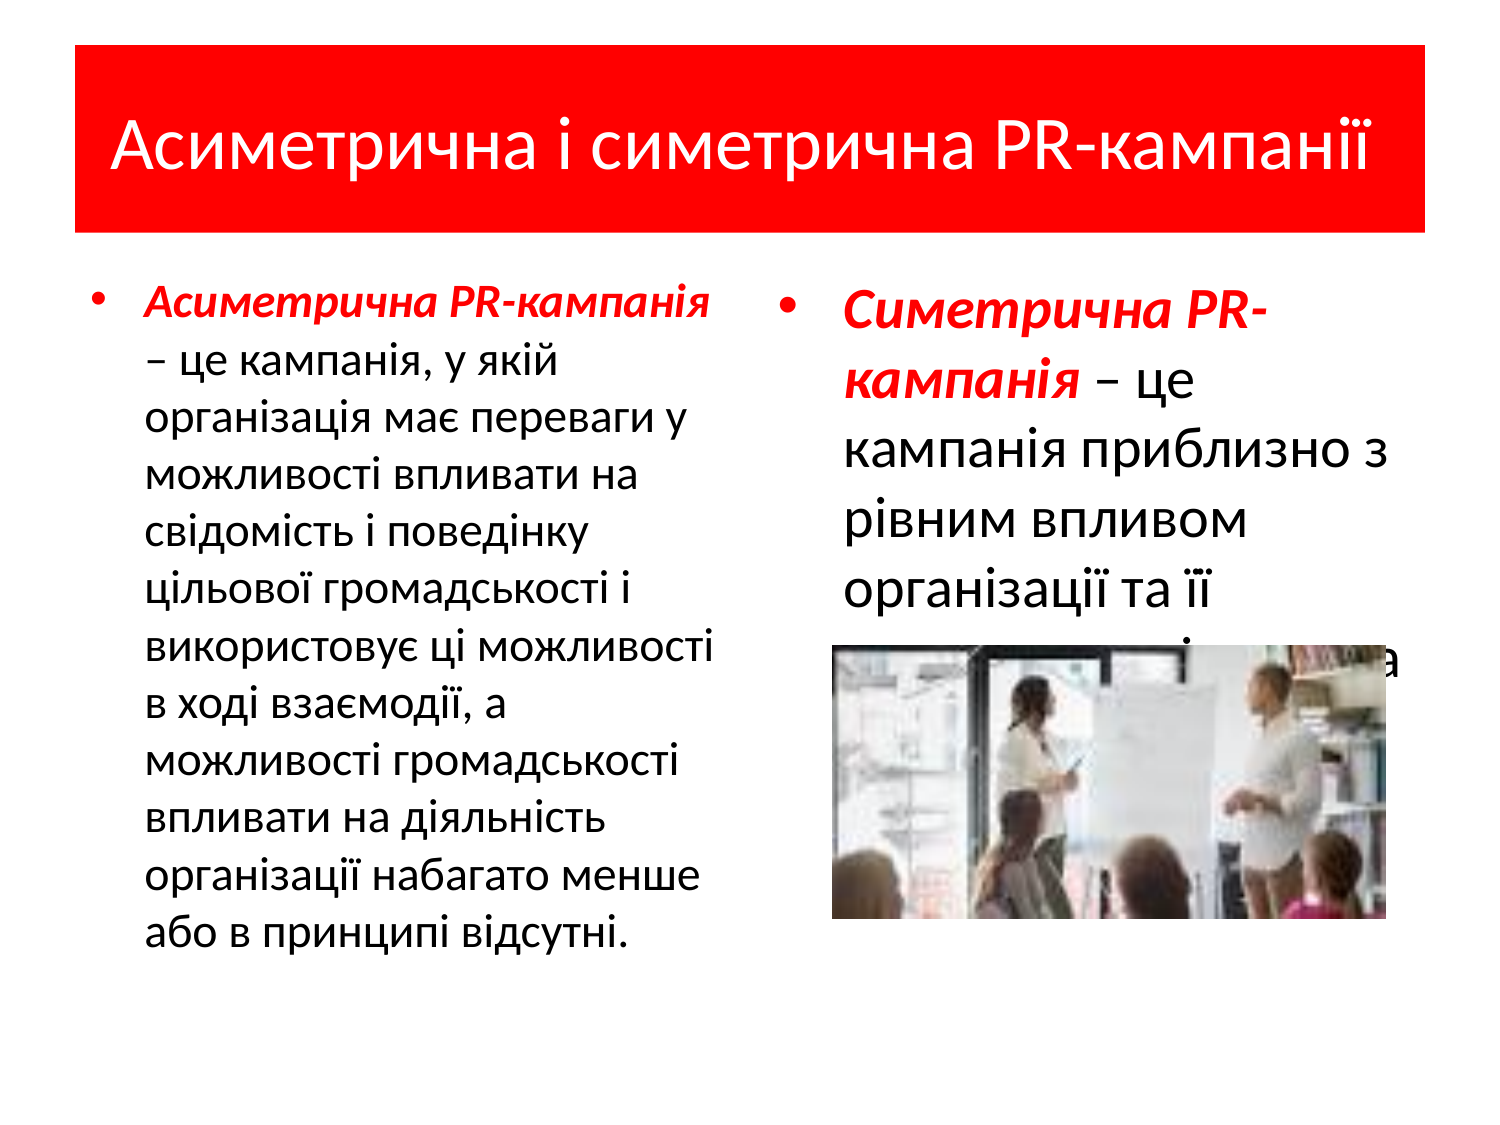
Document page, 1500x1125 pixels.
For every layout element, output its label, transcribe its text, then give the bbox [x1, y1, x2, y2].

list Асиметрична PR-кампанія – це кампанія, у якій організація має переваги у можливості впливати на свідомість і поведінку цільової громадськості і використовує ці можливості в ході взаємодії, а можливості громадськості впливати на діяльність організації набагато менше або в принципі відсутні. [75, 262, 738, 1005]
picture [832, 644, 1387, 919]
title Асиметрична і симетрична PR-кампанії [75, 45, 1425, 233]
list Симетрична PR-кампанія – це кампанія приблизно з рівним впливом організації та її громадськості одне на одного. [762, 262, 1425, 1005]
